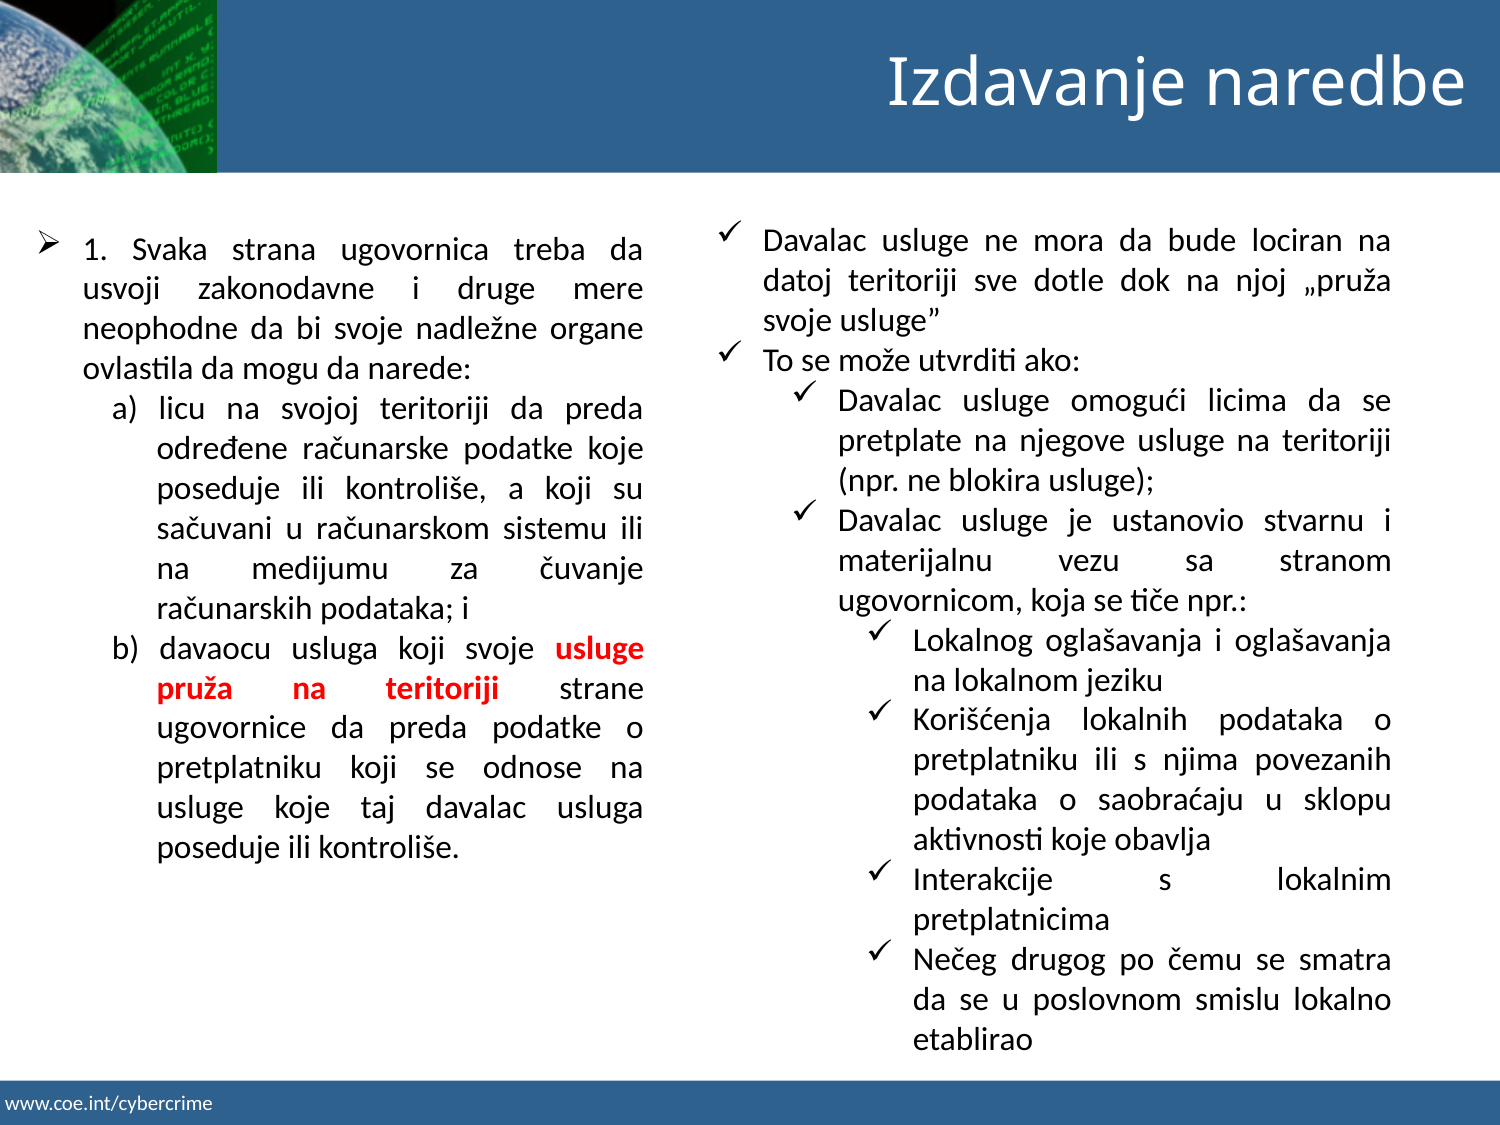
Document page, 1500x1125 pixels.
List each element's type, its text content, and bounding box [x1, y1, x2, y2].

text_box Izdavanje naredbe [230, 31, 1483, 126]
text_box Davalac usluge ne mora da bude lociran na datoj teritoriji sve dotle dok na njoj „pruža svoje usluge” To se može utvrditi ako: Davalac usluge omogući licima da se pretplate na njegove usluge na teritoriji (npr. ne blokira usluge); Davalac usluge je ustanovio stvarnu i materijalnu vezu sa stranom ugovornicom, koja se tiče npr.: Lokalnog oglašavanja i oglašavanja na lokalnom jeziku Korišćenja lokalnih podataka o pretplatniku ili s njima povezanih podataka o saobraćaju u sklopu aktivnosti koje obavlja Interakcije s lokalnim pretplatnicima Nečeg drugog po čemu se smatra da se u poslovnom smislu lokalno etablirao [701, 211, 1408, 1065]
text_box 1. Svaka strana ugovornica treba da usvoji zakonodavne i druge mere neophodne da bi svoje nadležne organe ovlastila da mogu da narede: a) licu na svojoj teritoriji da preda određene računarske podatke koje poseduje ili kontroliše, a koji su sačuvani u računarskom sistemu ili na medijumu za čuvanje računarskih podataka; i b) davaocu usluga koji svoje usluge pruža na teritoriji strane ugovornice da preda podatke o pretplatniku koji se odnose na usluge koje taj davalac usluga poseduje ili kontroliše. [21, 219, 660, 873]
picture [0, 0, 217, 173]
